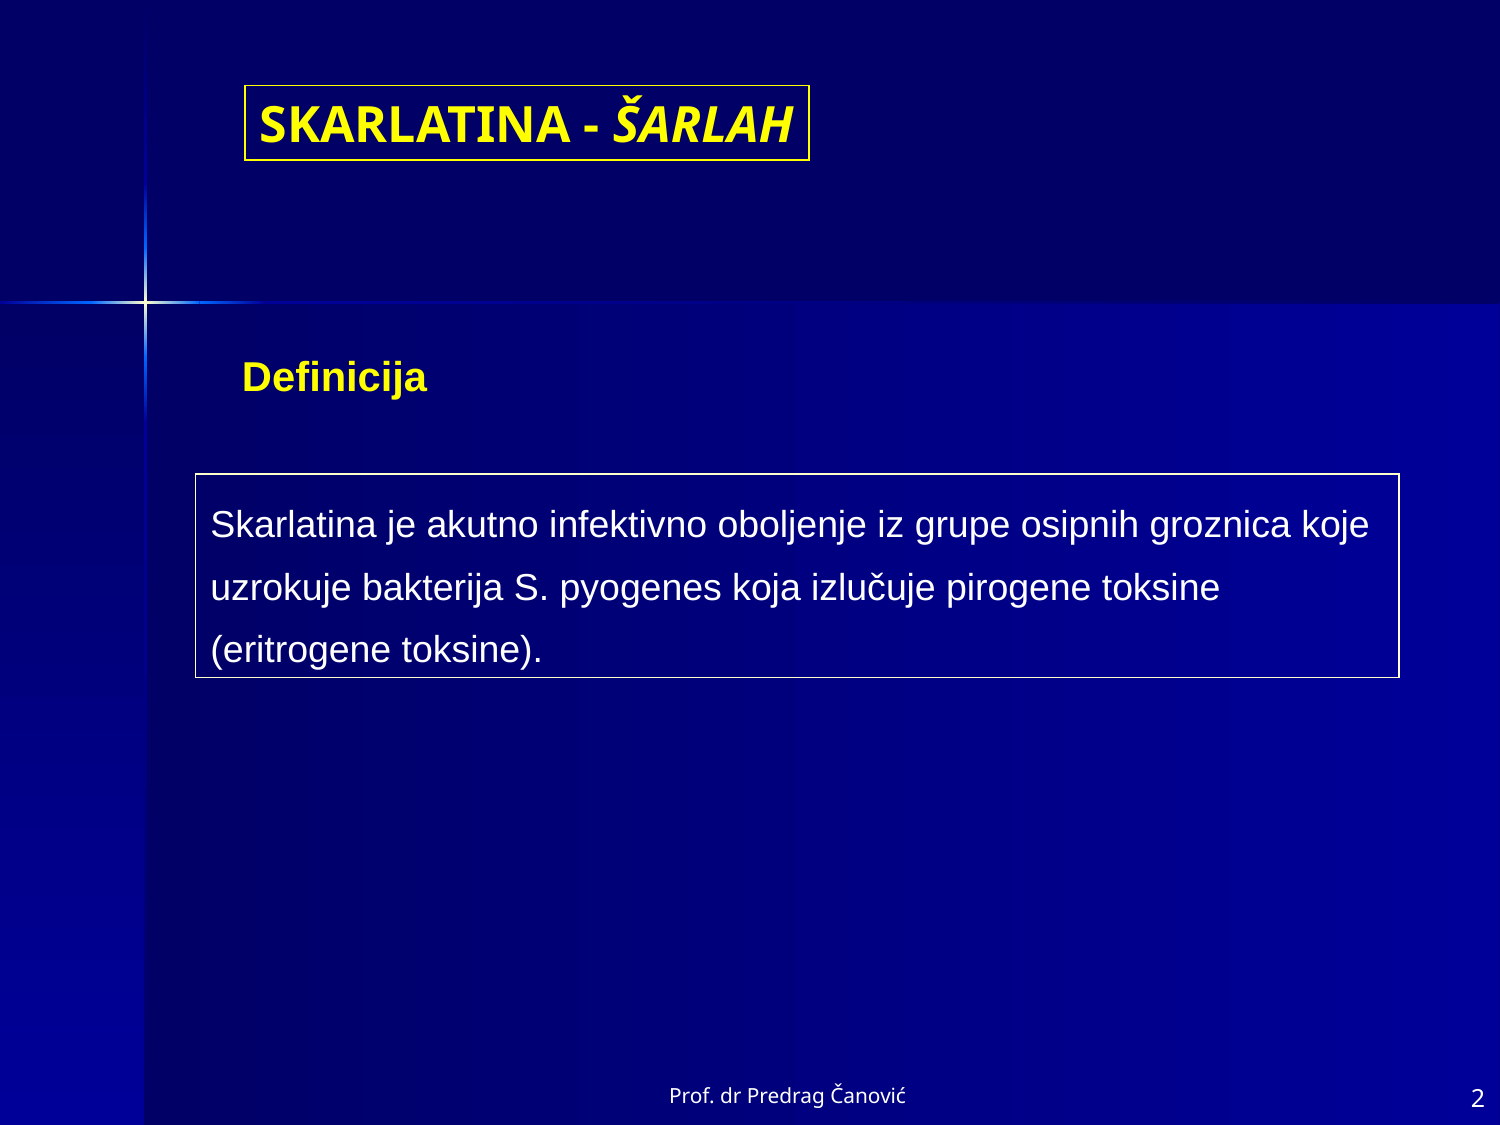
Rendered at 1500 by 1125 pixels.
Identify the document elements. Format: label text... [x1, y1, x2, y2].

text_box Skarlatina je akutno infektivno oboljenje iz grupe osipnih groznica koje uzrokuje bakterija S. pyogenes koja izlučuje pirogene toksine (eritrogene toksine). [195, 474, 1399, 678]
text_box SKARLATINA - ŠARLAH [244, 85, 809, 160]
slide_number 2 [1187, 1074, 1500, 1125]
footer Prof. dr Predrag Čanović [549, 1074, 1026, 1125]
text_box Definicija [227, 342, 443, 407]
